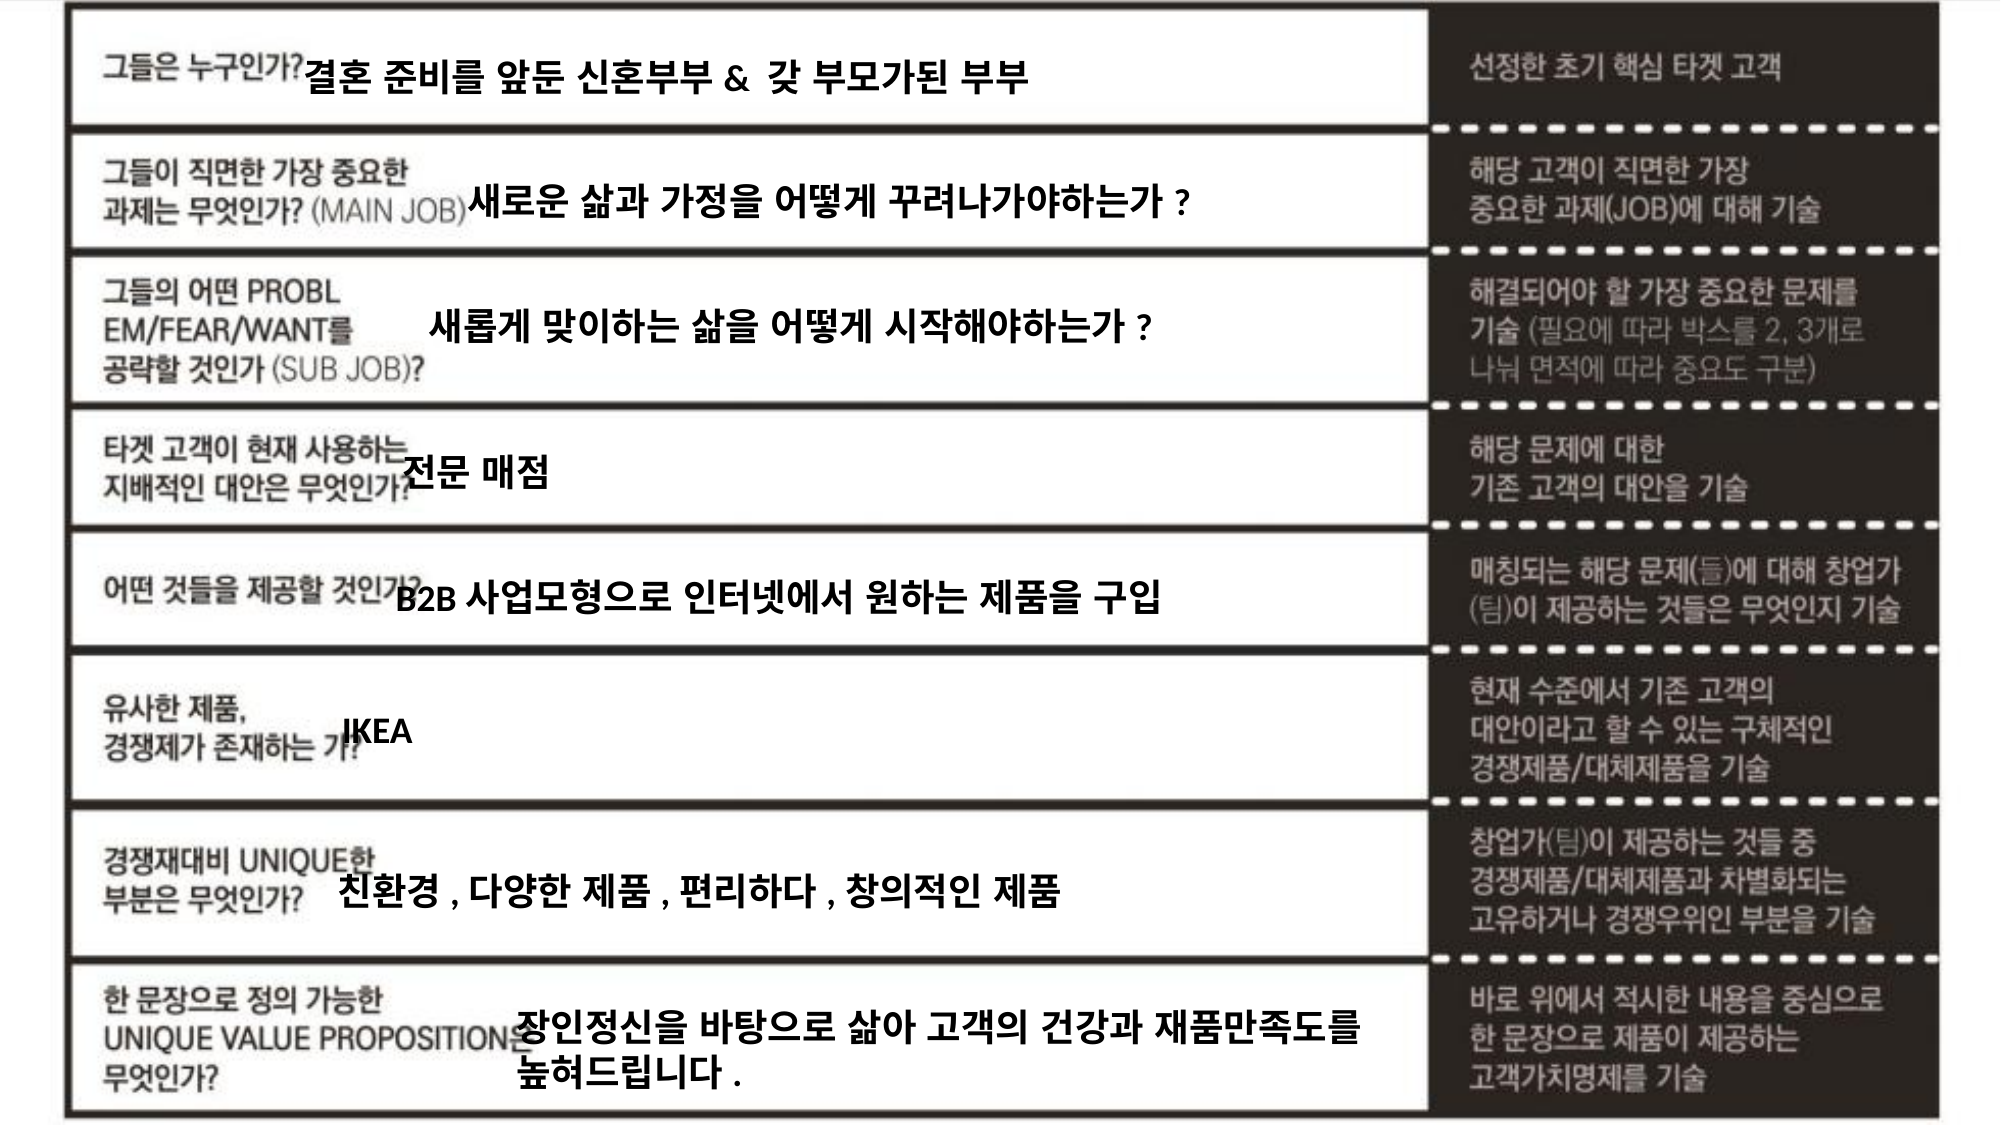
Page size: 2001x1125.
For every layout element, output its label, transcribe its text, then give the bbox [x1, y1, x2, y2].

text_box 장인정신을 바탕으로 삶아 고객의 건강과 재품만족도를 높혀드립니다. [501, 996, 1386, 1101]
text_box 친환경,다양한 제품,편리하다,창의적인 제품 [322, 860, 1519, 920]
text_box IKEA [327, 698, 1523, 759]
text_box B2B사업모형으로 인터넷에서 원하는 제품을 구입 [380, 566, 1577, 627]
text_box 전문 매점 [387, 441, 1494, 502]
text_box 결혼 준비를 앞둔 신혼부부& 갖 부모가된 부부 [288, 46, 1485, 107]
text_box 새로운 삶과 가정을 어떻게 꾸려나가야하는가? [452, 170, 1384, 230]
text_box 새롭게 맞이하는 삶을 어떻게 시작해야하는가? [414, 295, 1413, 356]
picture [0, 0, 2001, 1125]
